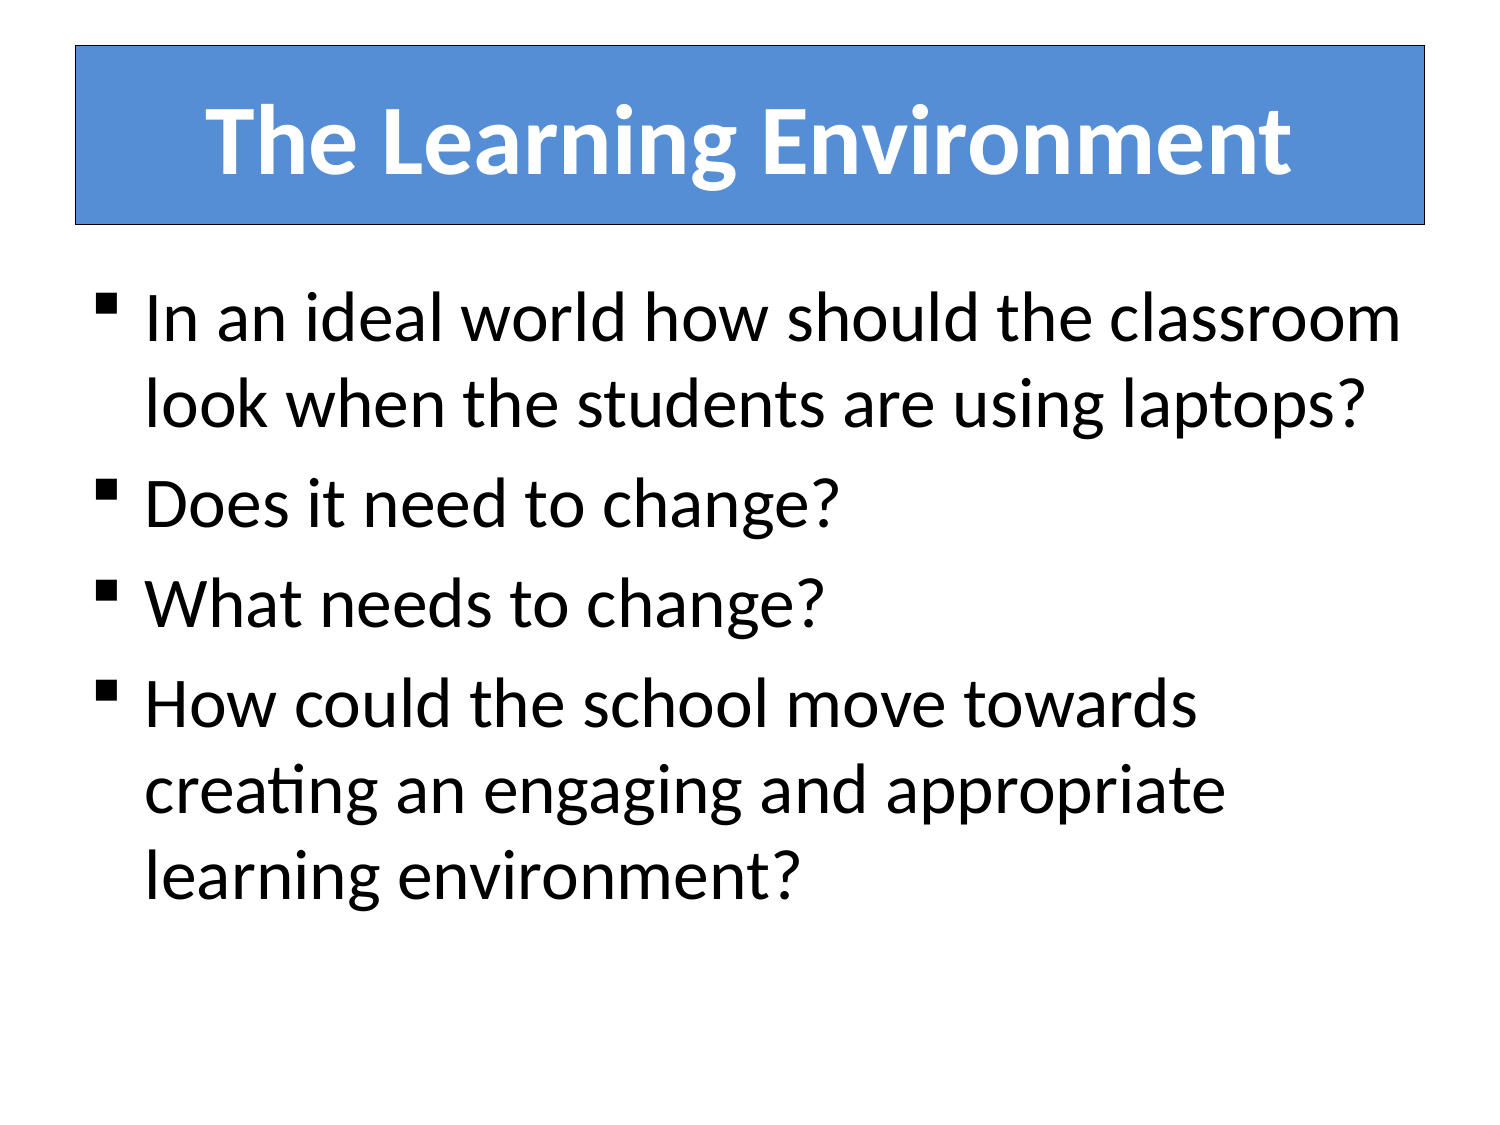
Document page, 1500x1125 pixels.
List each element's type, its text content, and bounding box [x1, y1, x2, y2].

list In an ideal world how should the classroom look when the students are using laptops? Does it need to change? What needs to change? How could the school move towards creating an engaging and appropriate learning environment? [75, 262, 1425, 1005]
title The Learning Environment [75, 45, 1425, 225]
